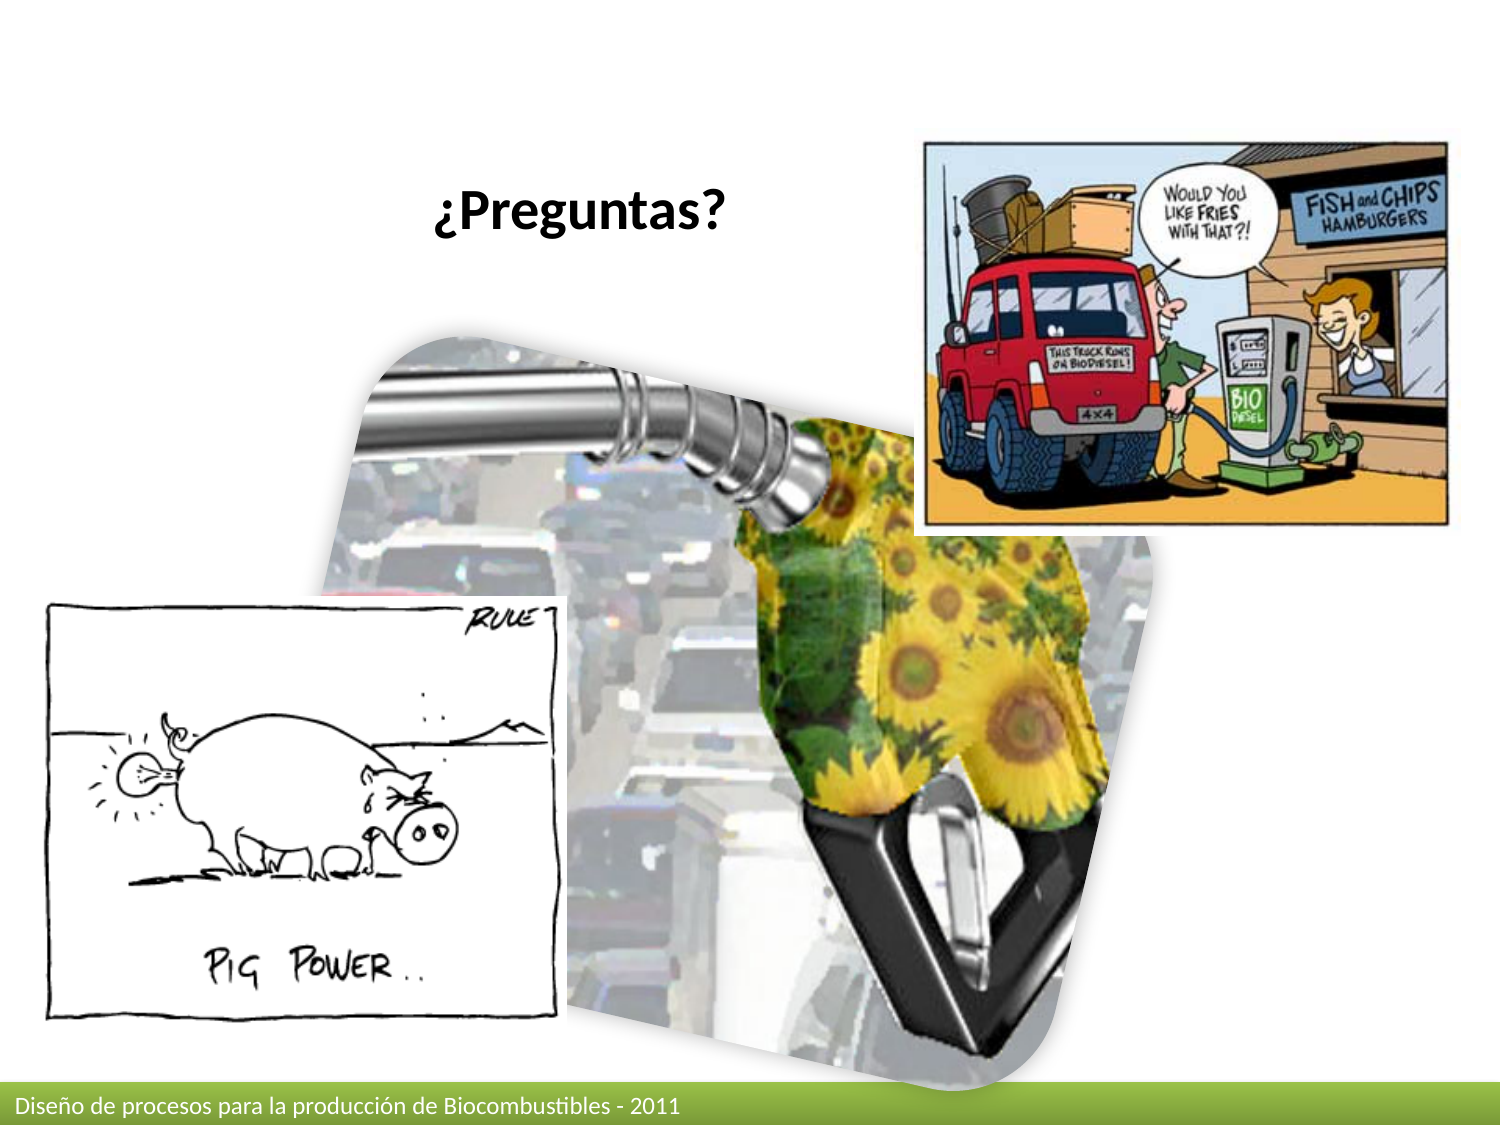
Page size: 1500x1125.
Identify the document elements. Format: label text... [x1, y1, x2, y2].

text_box ¿Preguntas? [23, 23, 1137, 464]
text_box Diseño de procesos para la producción de Biocombustibles - 2011 [0, 1082, 1500, 1125]
picture [34, 128, 1462, 1091]
